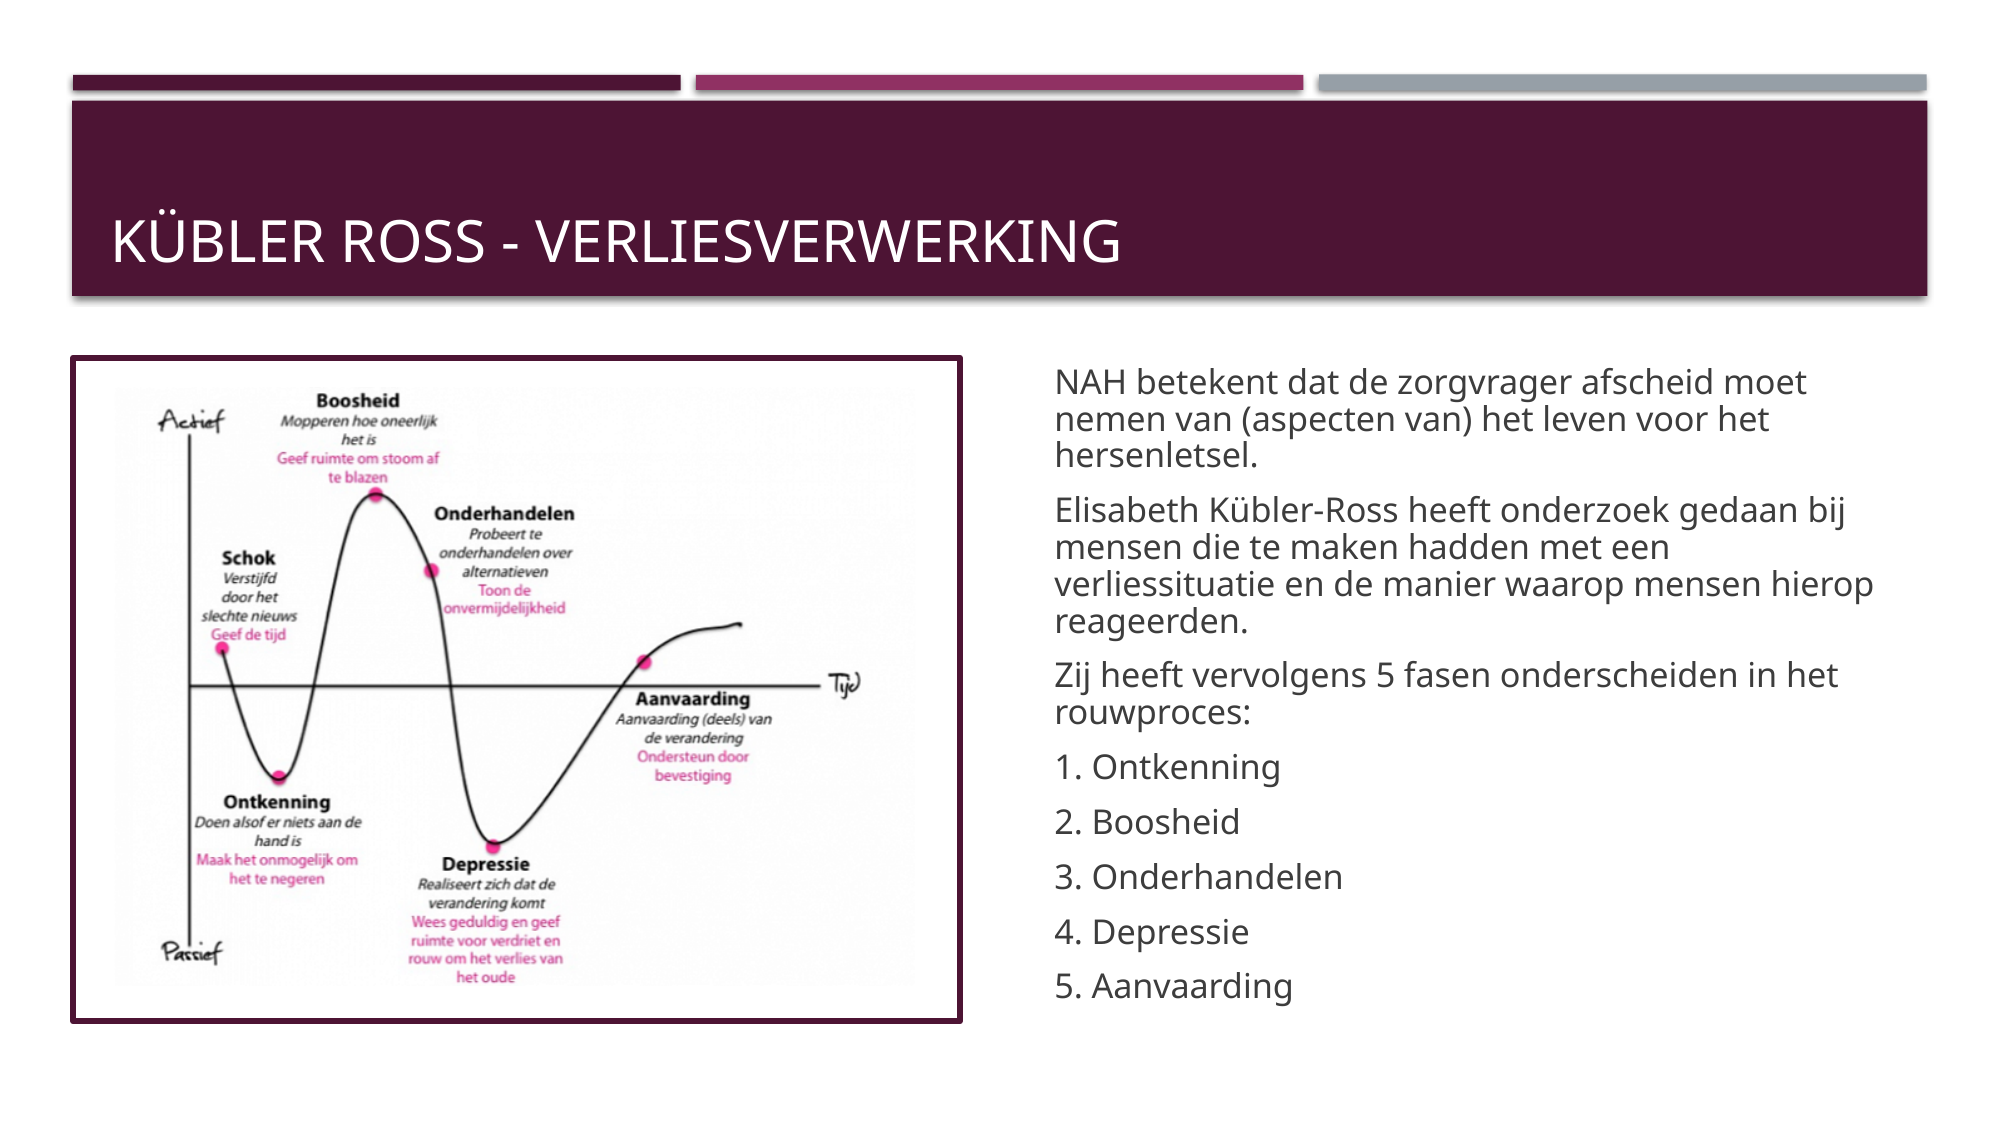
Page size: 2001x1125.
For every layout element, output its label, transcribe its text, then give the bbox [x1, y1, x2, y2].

title Kübler Ross - verliesverwerking [95, 115, 1905, 282]
text_box [71, 356, 962, 1023]
list NAH betekent dat de zorgvrager afscheid moet nemen van (aspecten van) het leven voor het hersenletsel. Elisabeth Kübler-Ross heeft onderzoek gedaan bij mensen die te maken hadden met een verliessituatie en de manier waarop mensen hierop reageerden. Zij heeft vervolgens 5 fasen onderscheiden in het rouwproces: 1. Ontkenning 2. Boosheid 3. Onderhandelen 4. Depressie 5. Aanvaarding [1039, 357, 1905, 1022]
picture [113, 386, 916, 987]
